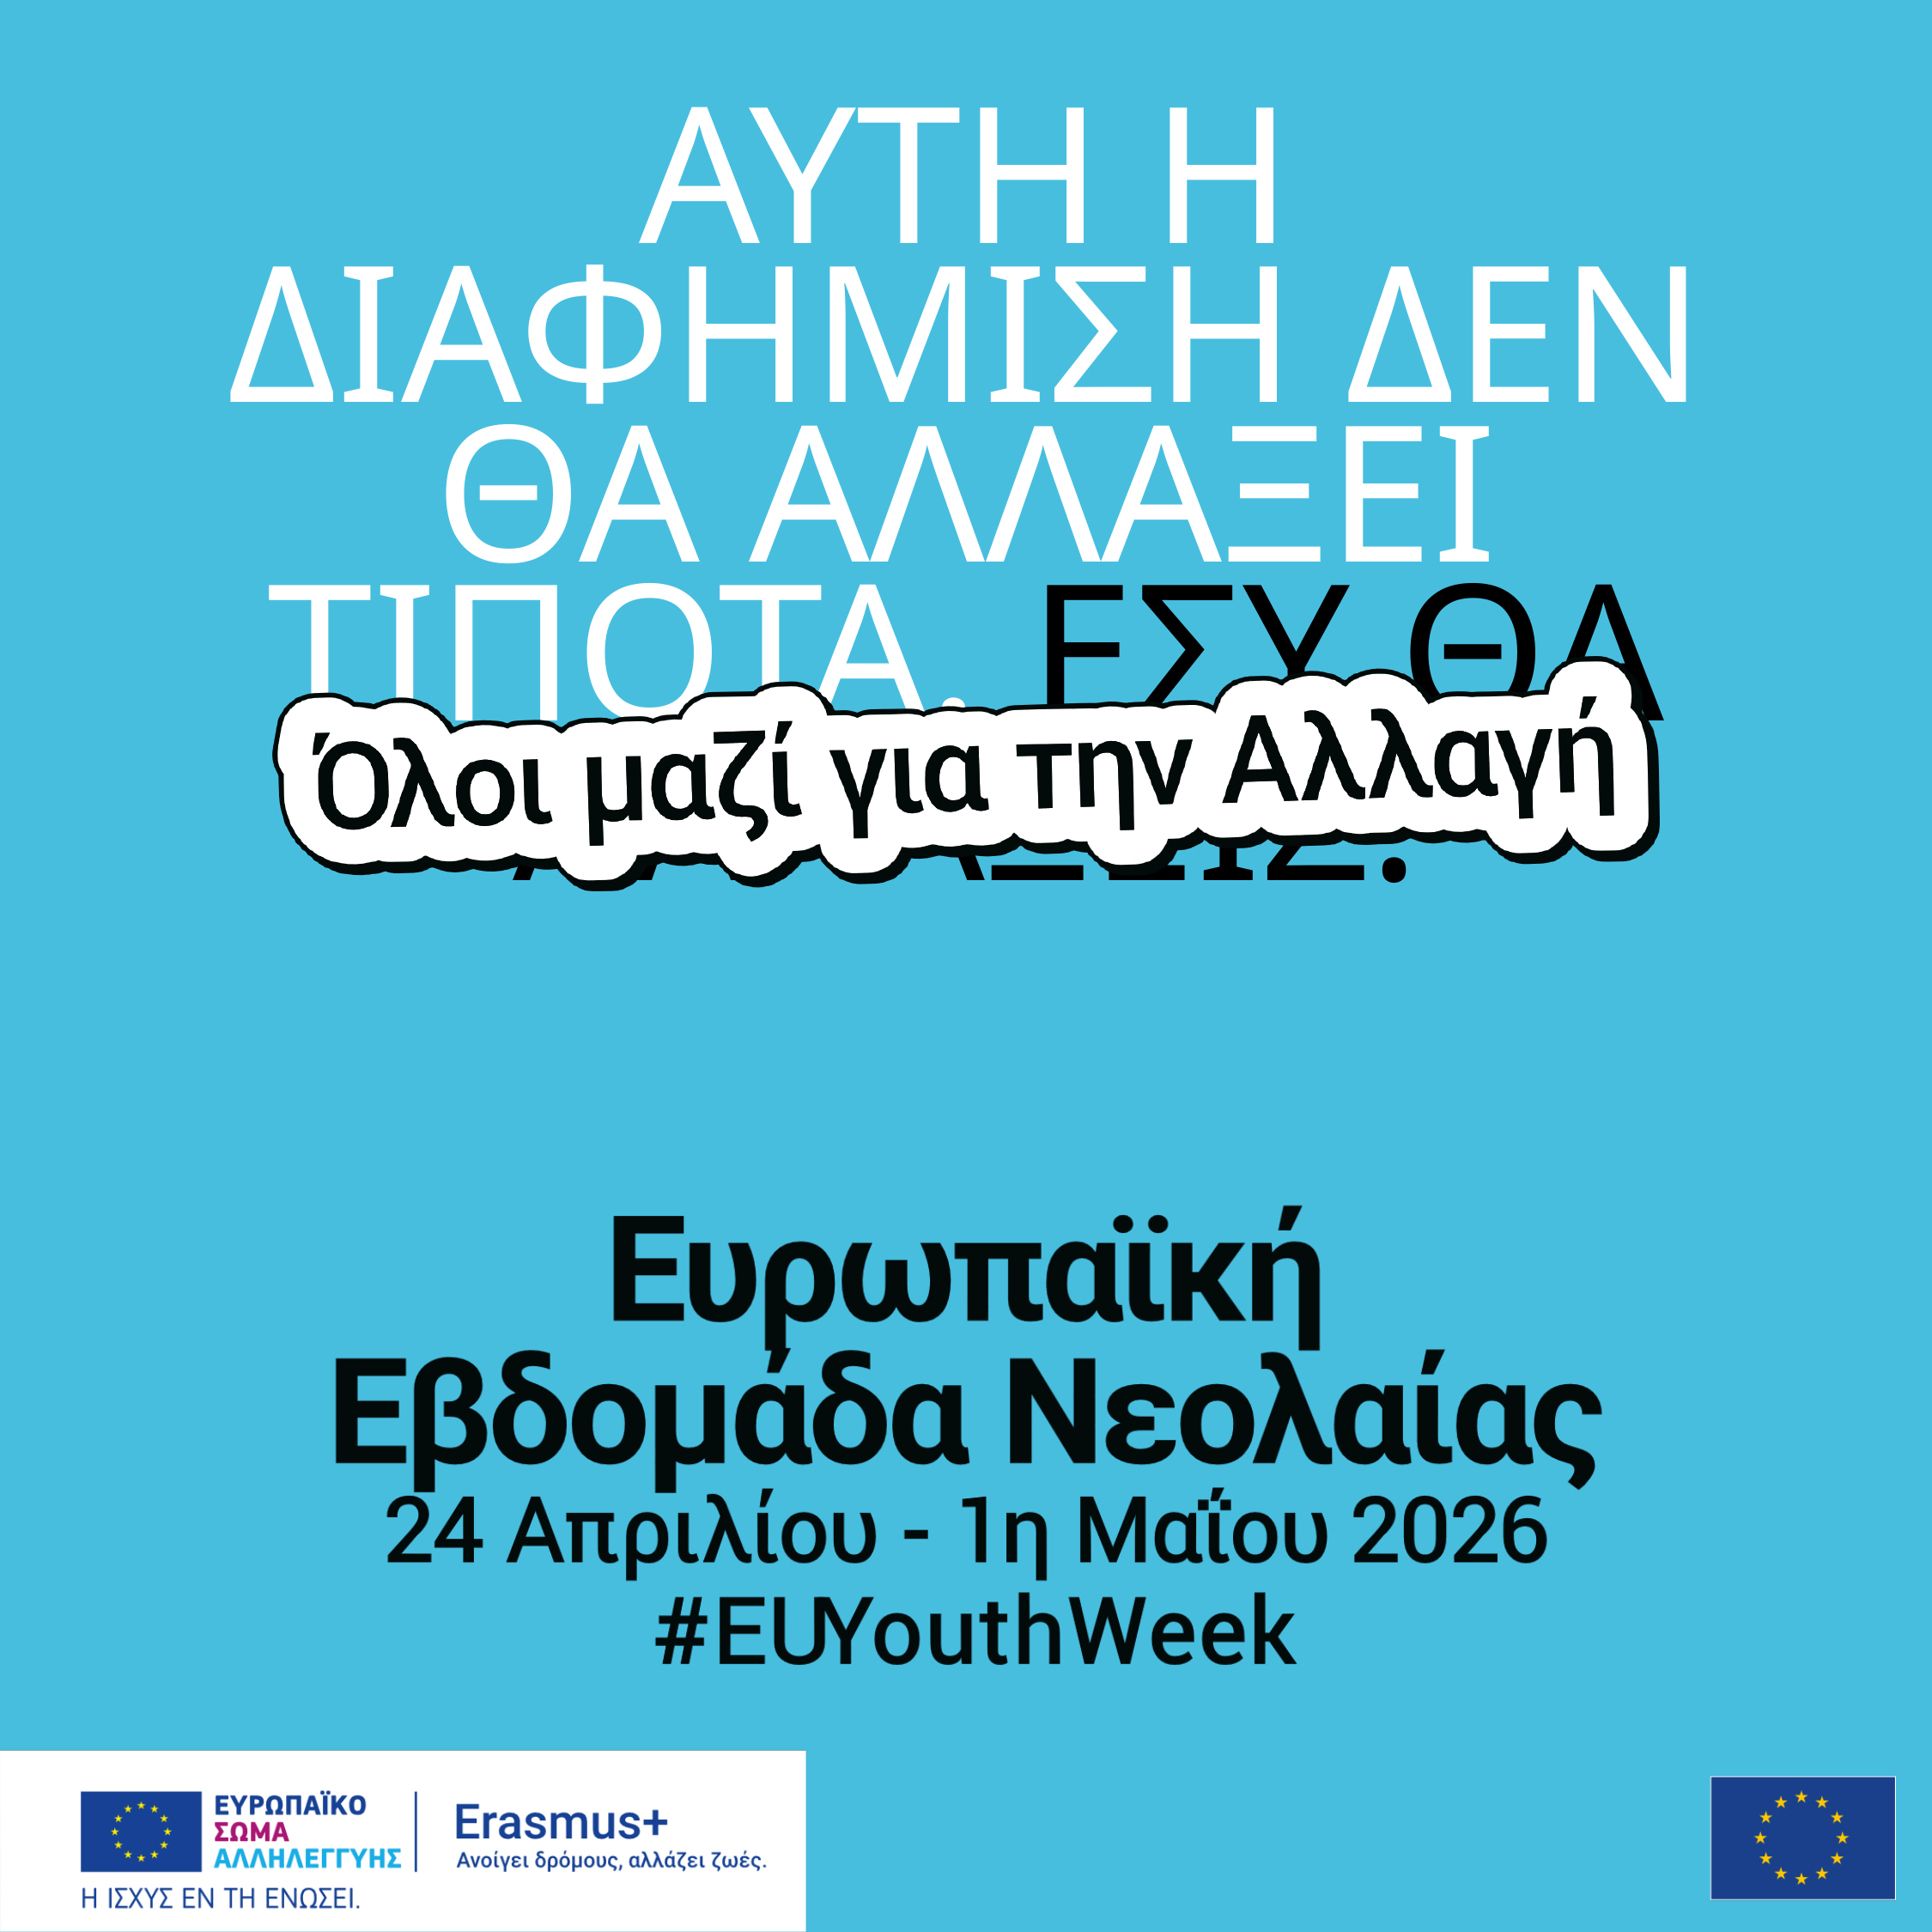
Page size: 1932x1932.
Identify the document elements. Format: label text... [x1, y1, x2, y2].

picture [272, 656, 1660, 891]
text_box ΑΥΤΗ Η ΔΙΑΦΗΜΙΣΗ ΔΕΝ ΘΑ ΑΛΛΑΞΕΙ ΤΙΠΟΤΑ. ΕΣΥ ΘΑ ΑΛΛΑΞΕΙΣ. [181, 112, 1751, 916]
picture [0, 1194, 1896, 1932]
